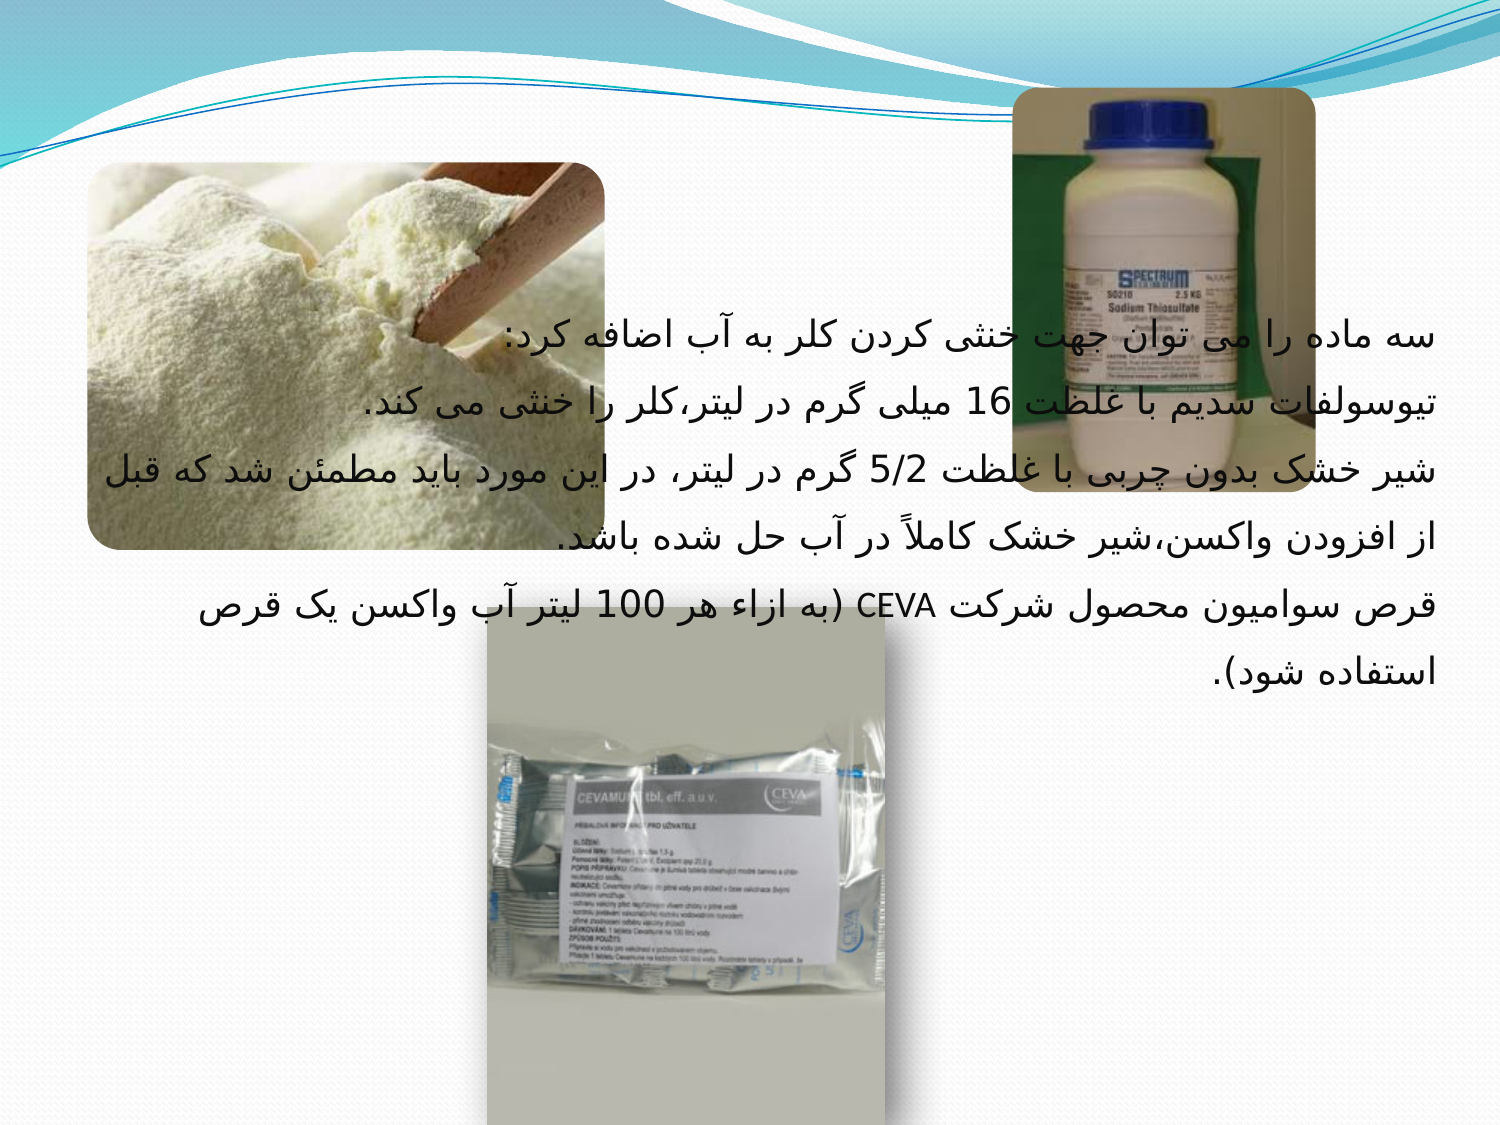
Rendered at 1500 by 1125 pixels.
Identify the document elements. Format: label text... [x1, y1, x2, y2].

picture [1012, 87, 1316, 493]
picture [87, 162, 605, 551]
text_box سه ماده را می توان جهت خنثی کردن کلر به آب اضافه کرد:‌ تیوسولفات سدیم با غلظت 16 میلی گرم در لیتر،‌کلر را خنثی می کند. شیر خشک بدون چربی با غلظت 5/2 گرم در لیتر،‌ در این مورد باید مطمئن شد که قبل از افزودن واکسن،‌شیر خشک کاملاً‌ در آب حل شده باشد. قرص سوامیون محصول شرکت CEVA (به ازاء هر 100 لیتر آب واکسن یک قرص استفاده شود). [87, 549, 1438, 738]
picture [487, 607, 886, 1125]
